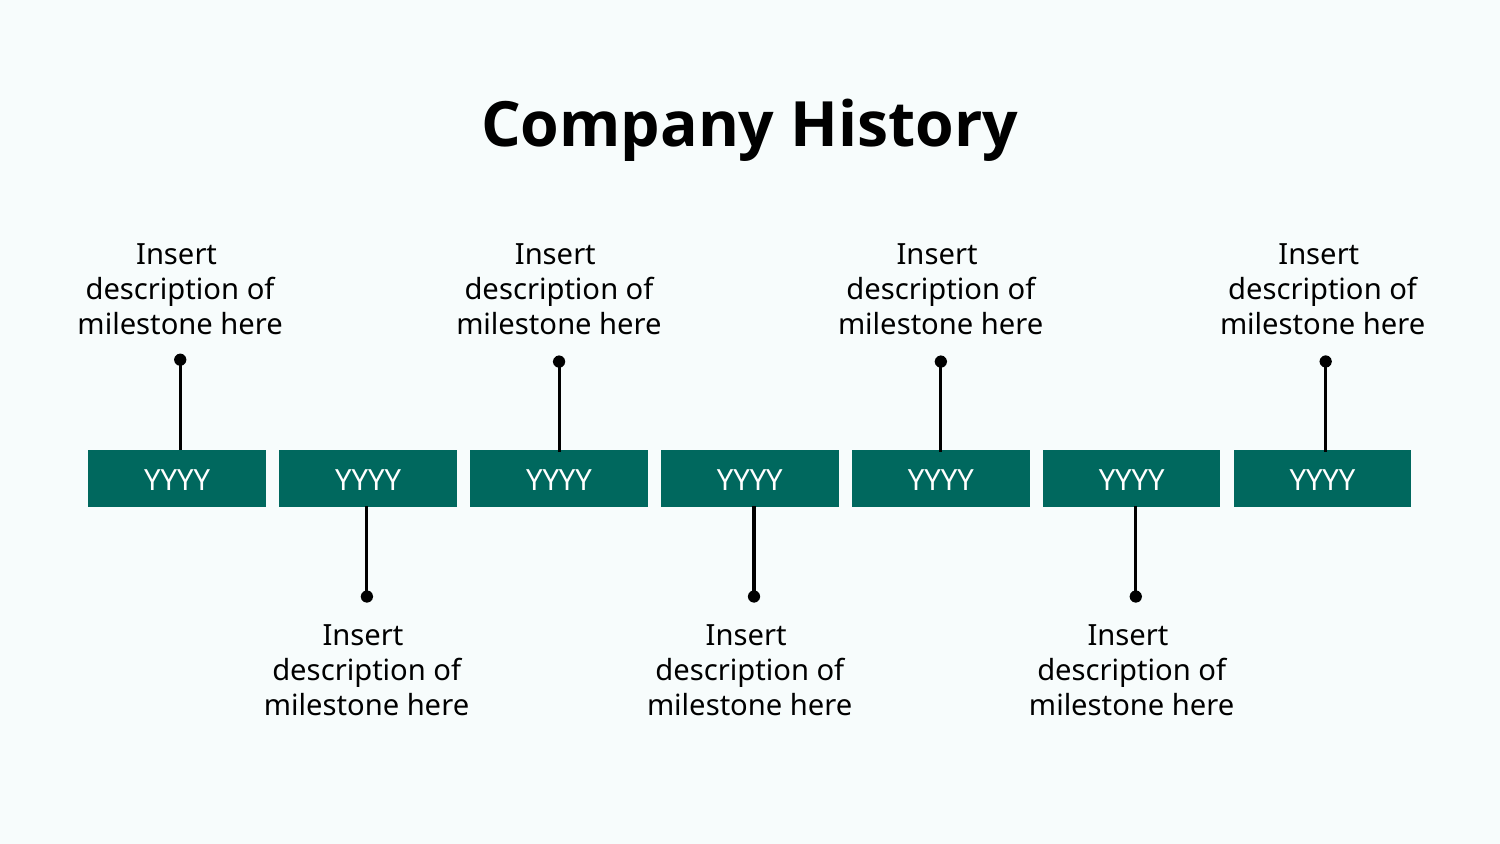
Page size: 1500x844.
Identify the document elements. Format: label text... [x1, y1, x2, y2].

text_box [852, 450, 937, 455]
text_box YYYY [1014, 455, 1204, 502]
text_box YYYY [632, 455, 823, 502]
text_box [1329, 450, 1411, 455]
text_box [661, 450, 839, 455]
text_box Insert description of milestone here [441, 230, 677, 347]
text_box Insert description of milestone here [1204, 230, 1441, 347]
text_box [943, 450, 1030, 455]
text_box YYYY [250, 455, 441, 502]
text_box [1234, 502, 1411, 507]
text_box Insert description of milestone here [823, 230, 1059, 347]
text_box [88, 450, 178, 455]
text_box YYYY [59, 455, 250, 502]
text_box [852, 502, 1030, 507]
text_box Insert description of milestone here [1014, 610, 1250, 727]
text_box [182, 450, 266, 455]
text_box [279, 450, 457, 455]
text_box YYYY [823, 455, 1014, 502]
text_box Insert description of milestone here [249, 610, 485, 727]
text_box [470, 502, 648, 507]
text_box YYYY [1204, 455, 1441, 502]
text_box [279, 502, 457, 507]
title Company History [0, 44, 1500, 208]
text_box Insert description of milestone here [632, 610, 868, 727]
text_box [1043, 450, 1220, 455]
text_box [88, 502, 266, 507]
text_box [1234, 450, 1323, 455]
text_box YYYY [441, 455, 632, 502]
text_box [661, 502, 839, 507]
text_box [1043, 502, 1220, 507]
text_box [562, 450, 648, 455]
text_box [470, 450, 556, 455]
text_box Insert description of milestone here [62, 230, 298, 347]
